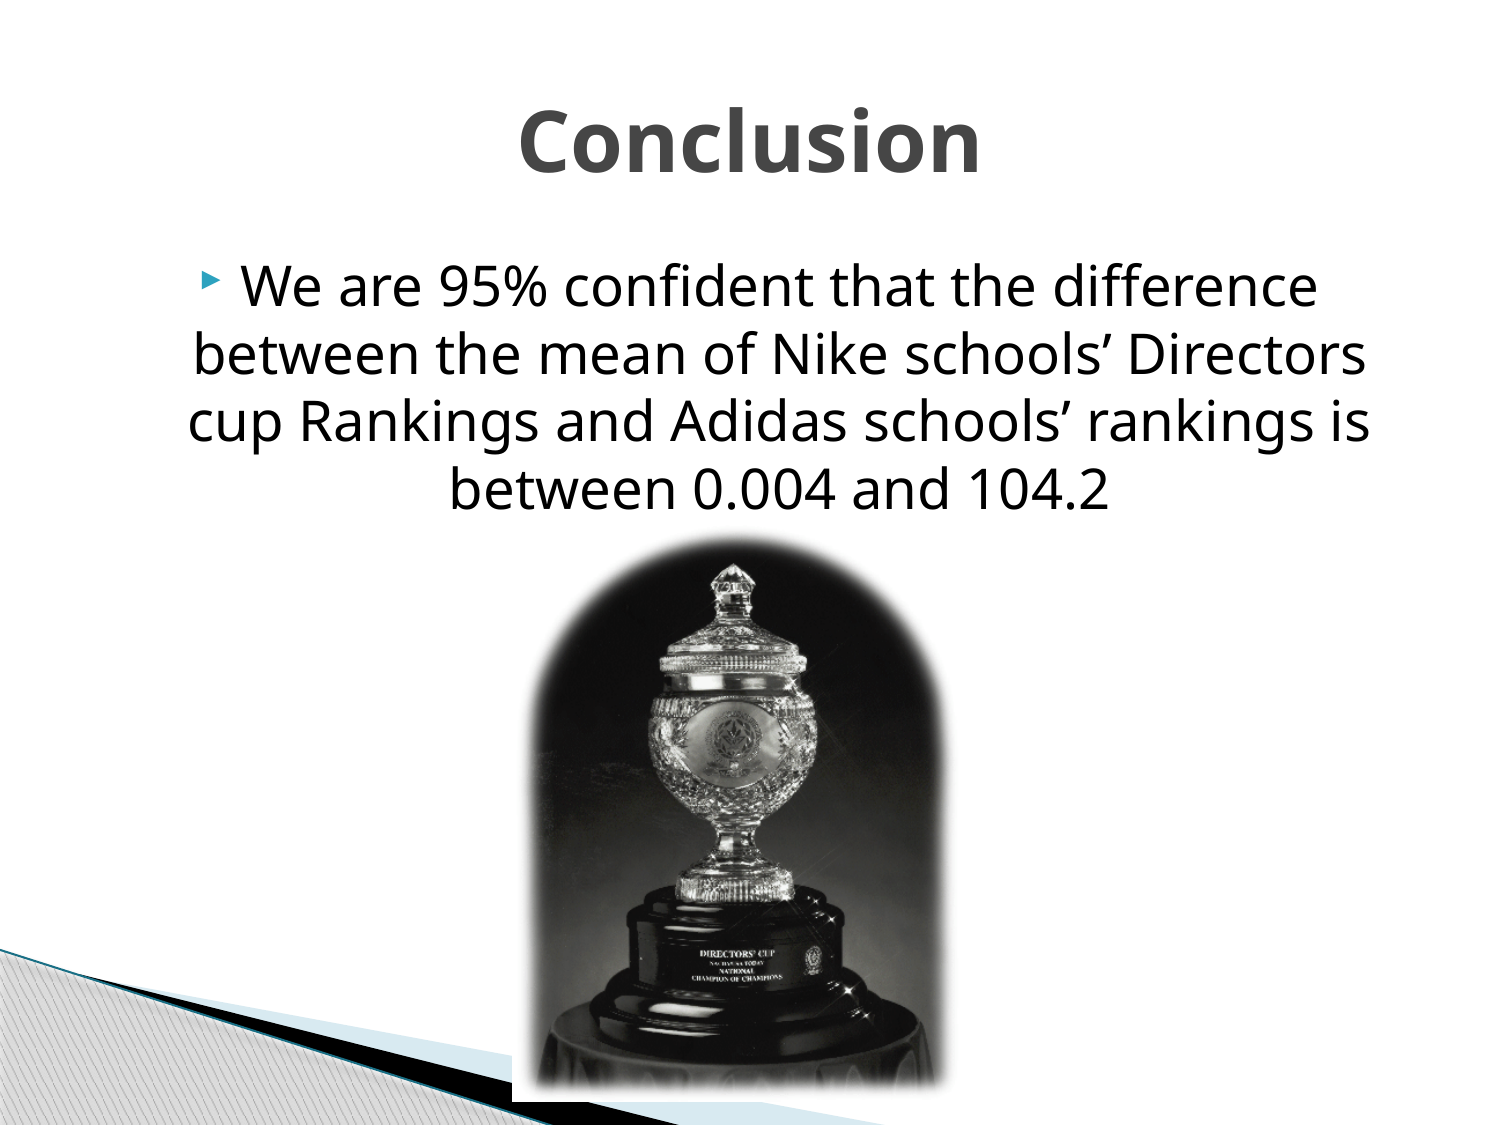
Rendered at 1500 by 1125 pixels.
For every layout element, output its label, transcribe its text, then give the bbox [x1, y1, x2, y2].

title Conclusion [75, 45, 1425, 233]
picture [512, 524, 963, 1103]
list We are 95% confident that the difference between the mean of Nike schools’ Directors cup Rankings and Adidas schools’ rankings is between 0.004 and 104.2 [75, 243, 1425, 986]
